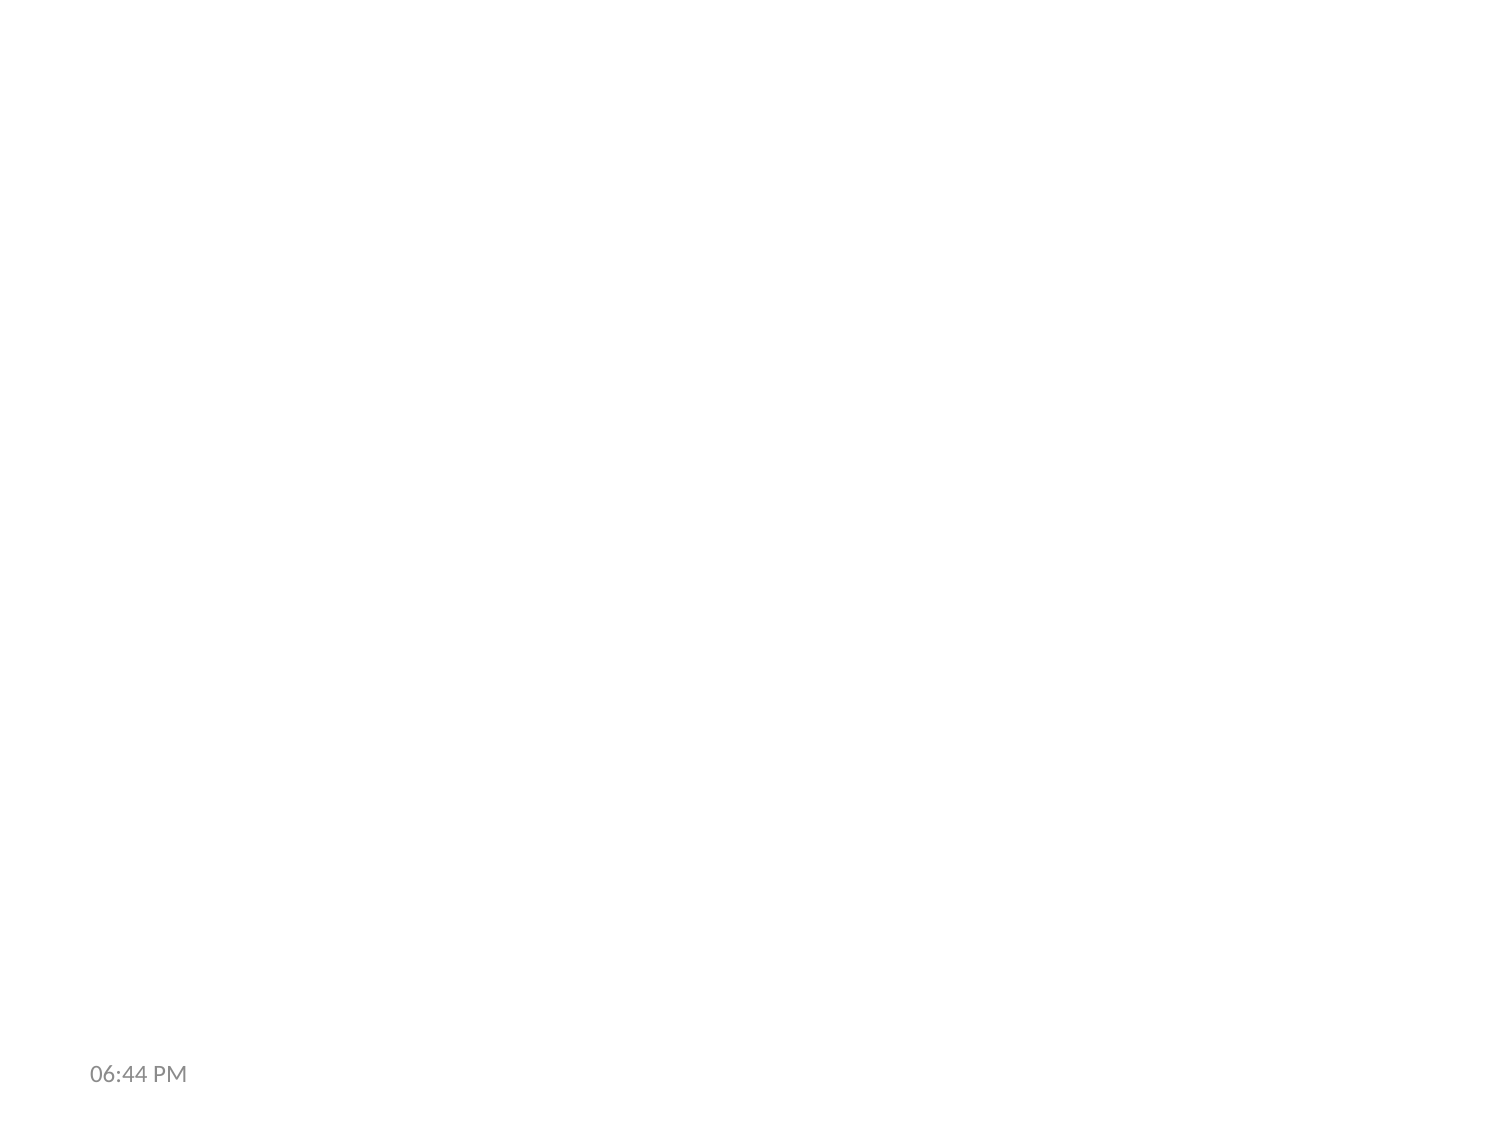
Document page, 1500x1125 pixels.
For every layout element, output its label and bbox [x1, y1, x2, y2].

slide_number [75, 1042, 425, 1103]
